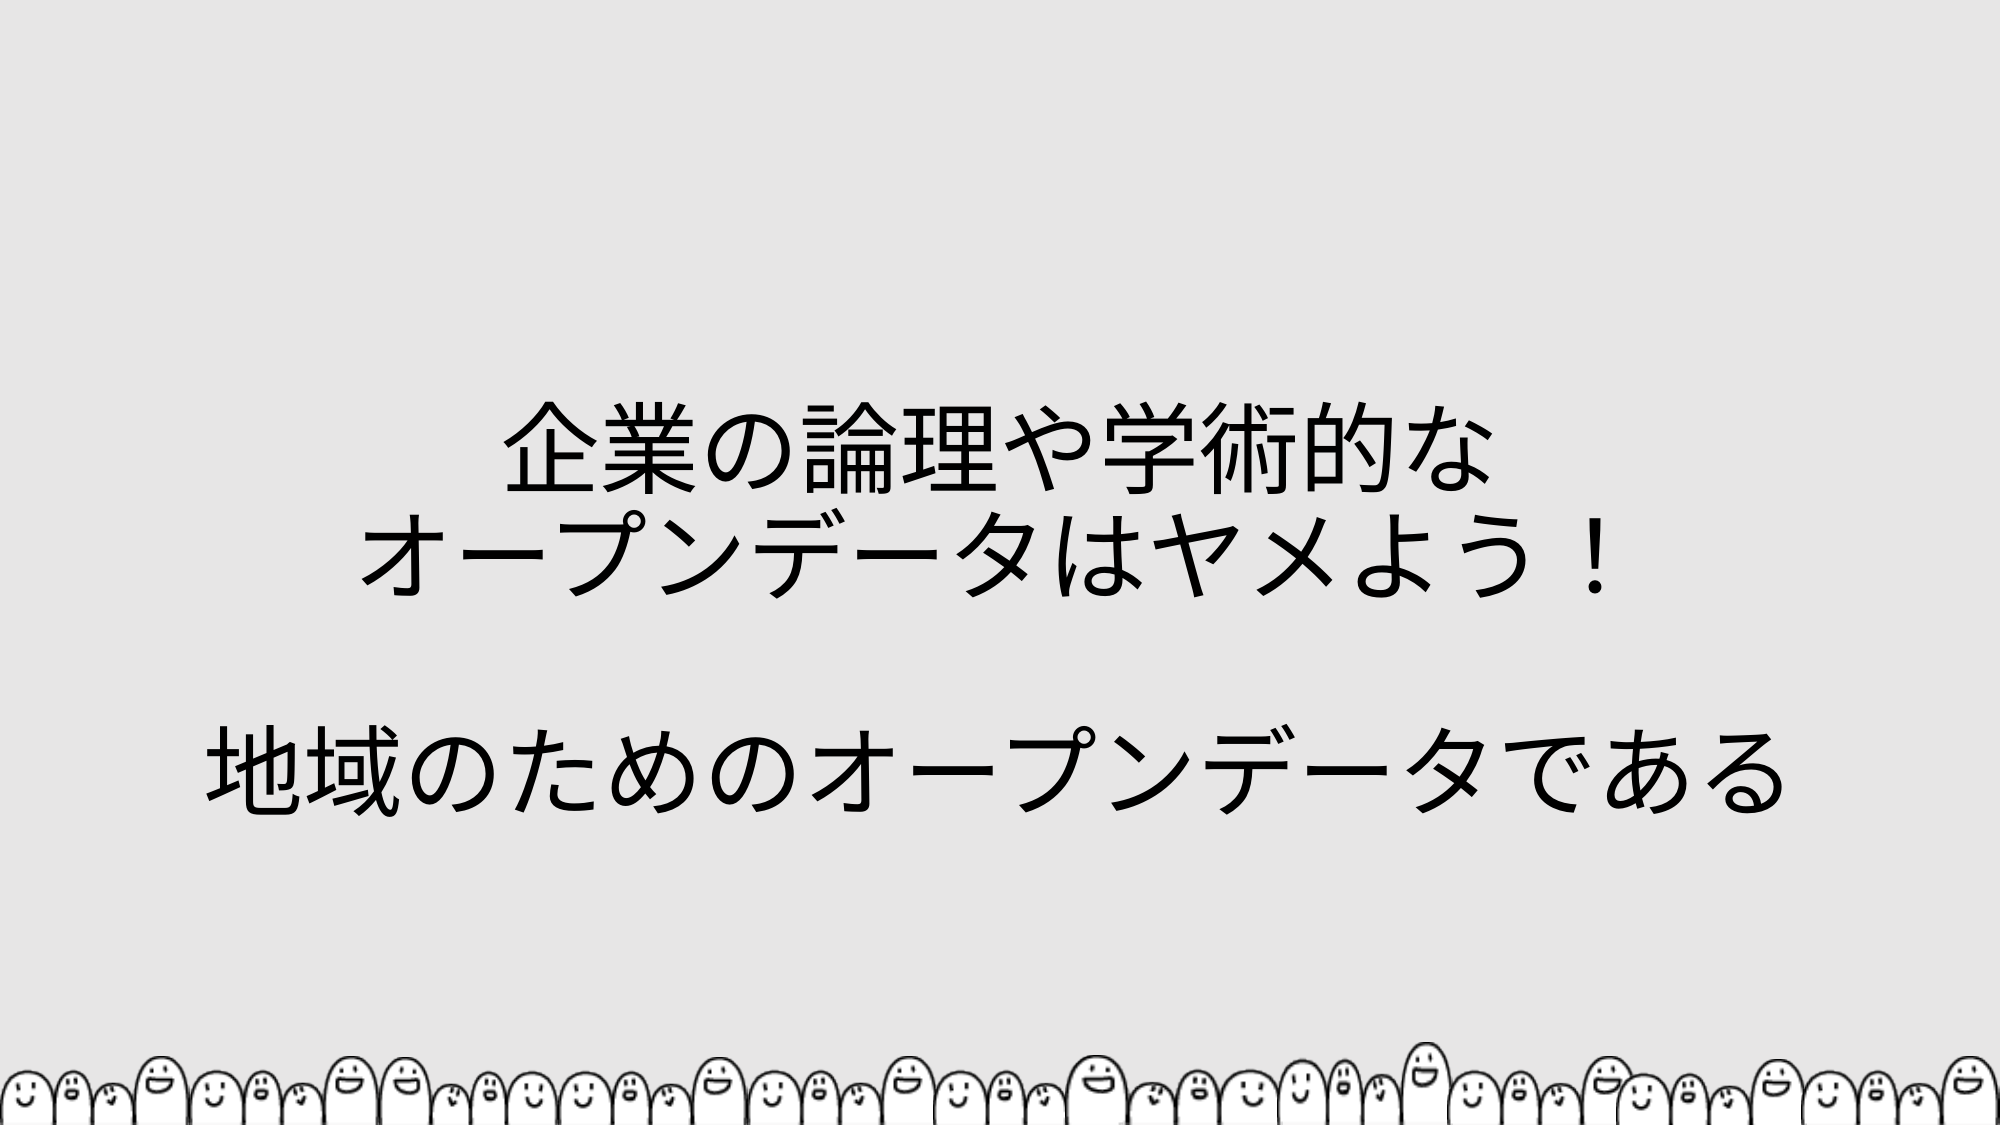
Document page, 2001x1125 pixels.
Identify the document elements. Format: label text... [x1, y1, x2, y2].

list 企業の論理や学術的な オープンデータはヤメよう！ 地域のためのオープンデータである [31, 210, 1969, 1022]
picture [0, 1042, 2000, 1125]
